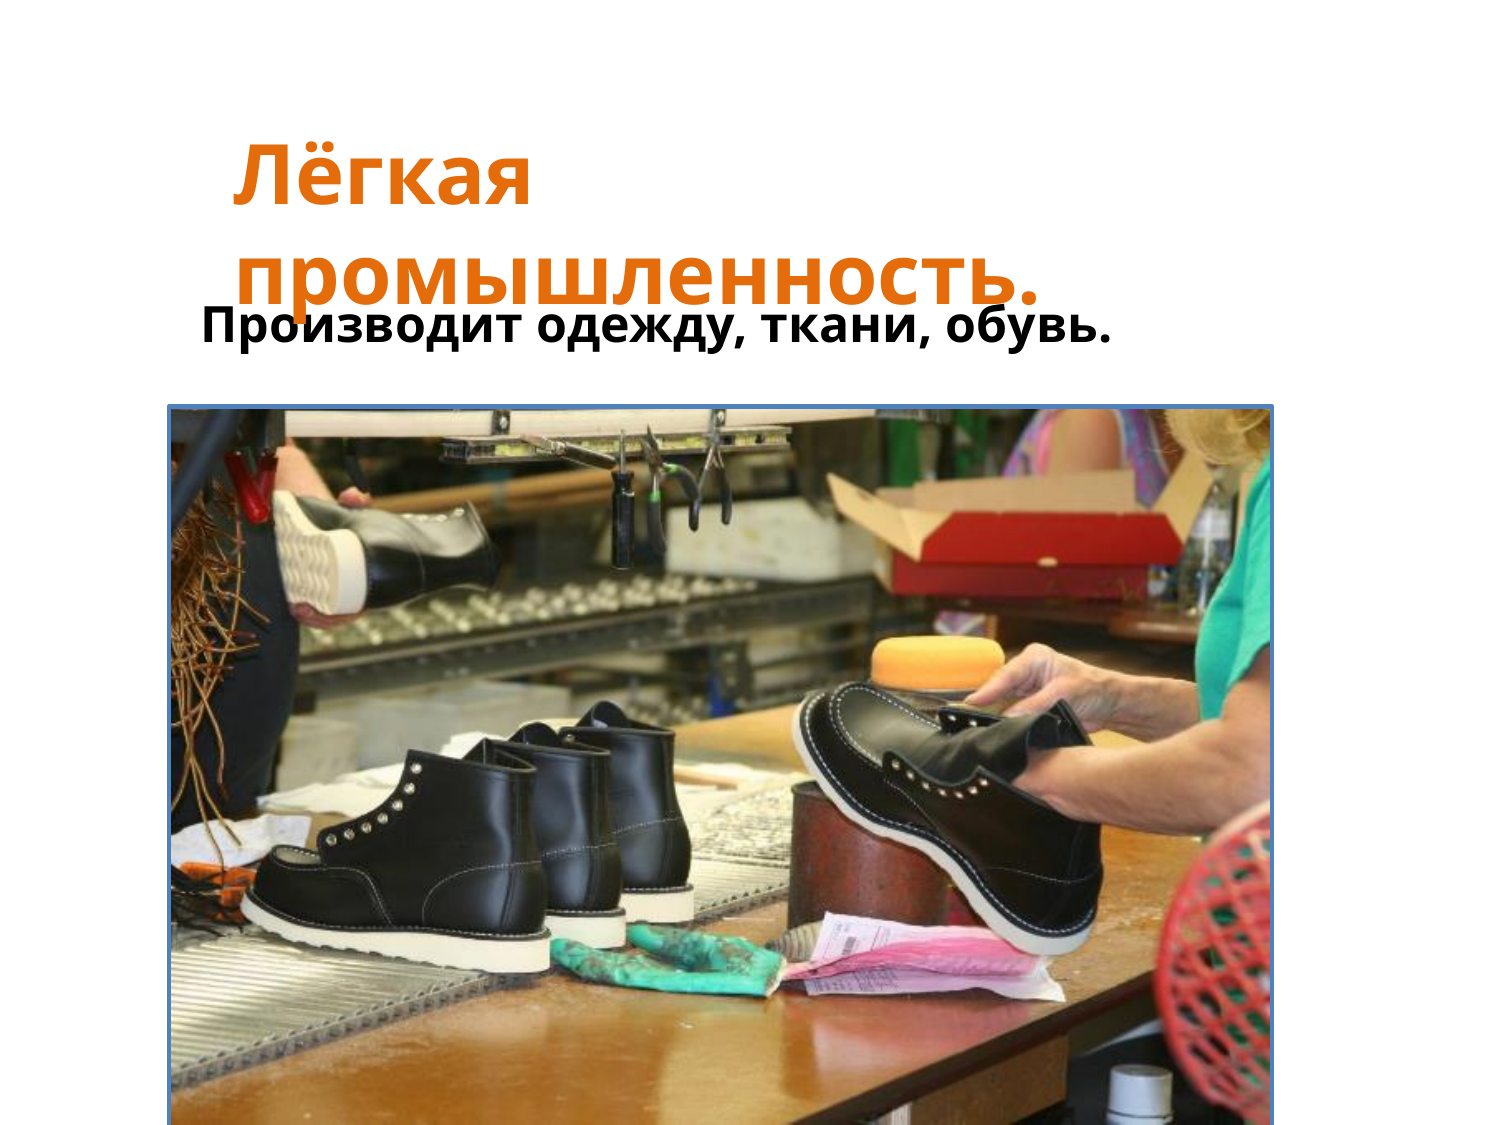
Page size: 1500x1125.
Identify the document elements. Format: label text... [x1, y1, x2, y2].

text_box Лёгкая промышленность. [218, 113, 1376, 268]
text_box Производит одежду, ткани, обувь. [0, 285, 1412, 360]
picture [170, 408, 1270, 1125]
